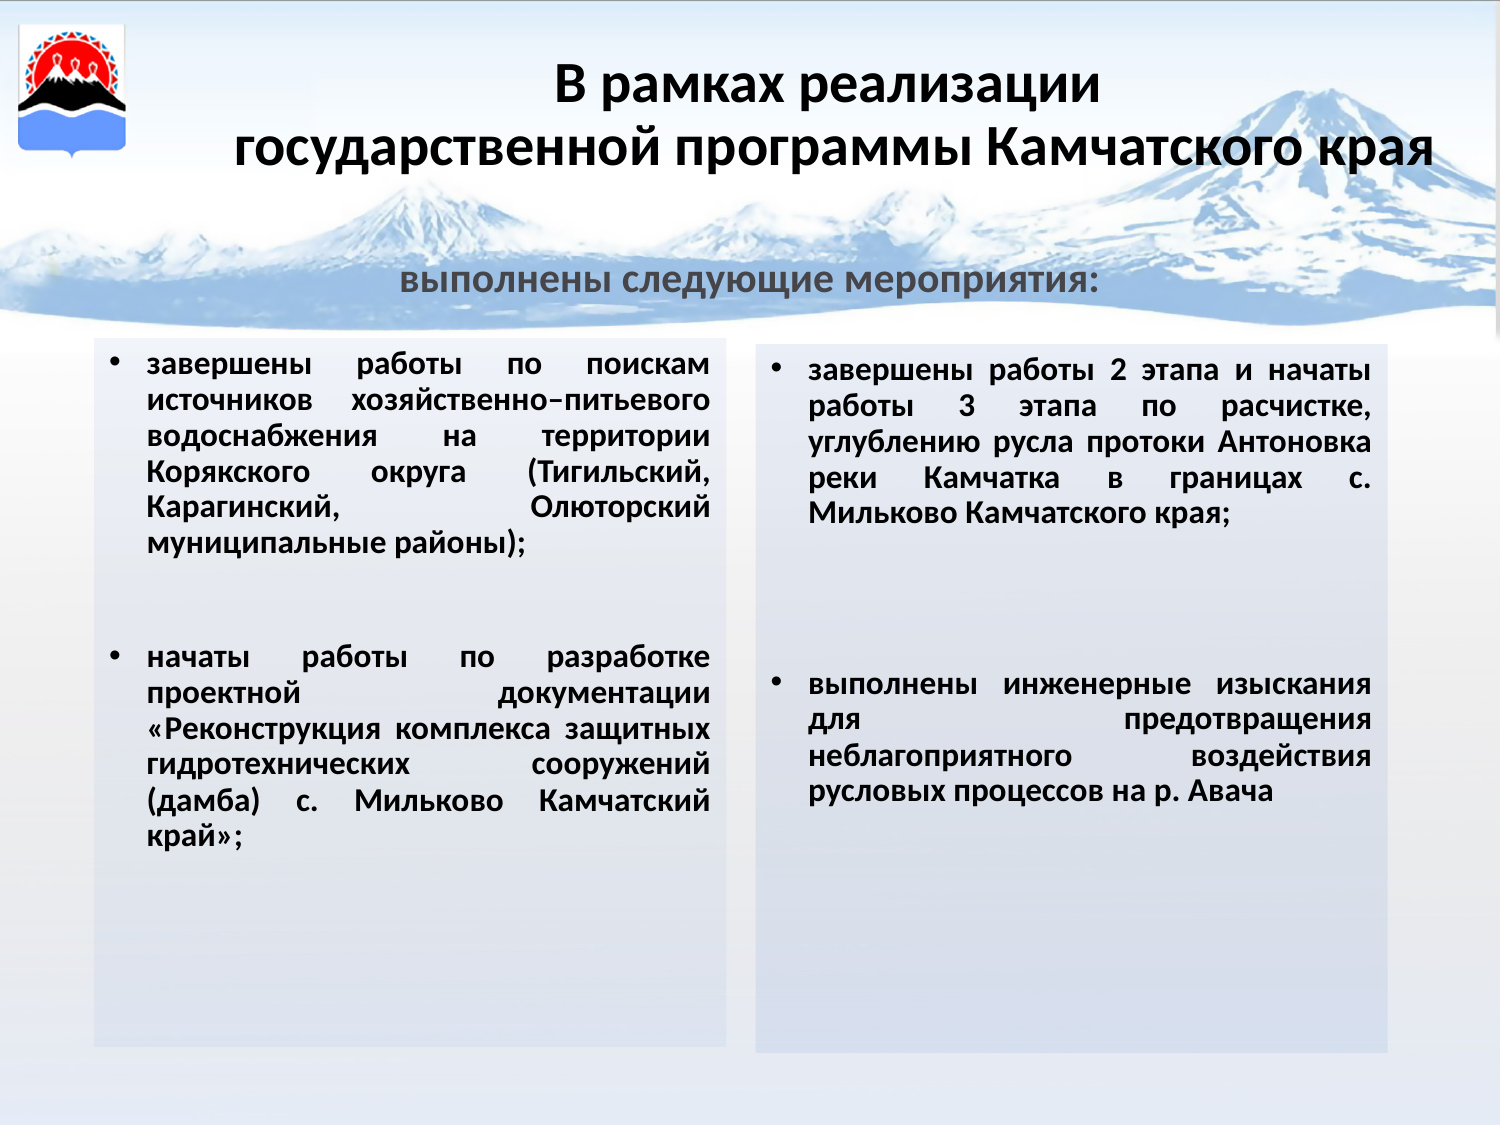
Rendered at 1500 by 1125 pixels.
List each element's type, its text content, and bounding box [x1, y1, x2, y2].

list завершены работы по поискам источников хозяйственно–питьевого водоснабжения на территории Корякского округа (Тигильский, Карагинский, Олюторский муниципальные районы); начаты работы по разработке проектной документации «Реконструкция комплекса защитных гидротехнических сооружений (дамба) с. Мильково Камчатский край»; [94, 338, 727, 1047]
text_box выполнены следующие мероприятия: [94, 243, 1406, 309]
picture [0, 0, 1500, 1125]
list завершены работы 2 этапа и начаты работы 3 этапа по расчистке, углублению русла протоки Антоновка реки Камчатка в границах с. Мильково Камчатского края; выполнены инженерные изыскания для предотвращения неблагоприятного воздействия русловых процессов на р. Авача [755, 344, 1388, 1053]
list В рамках реализации государственной программы Камчатского края [147, 91, 1500, 186]
